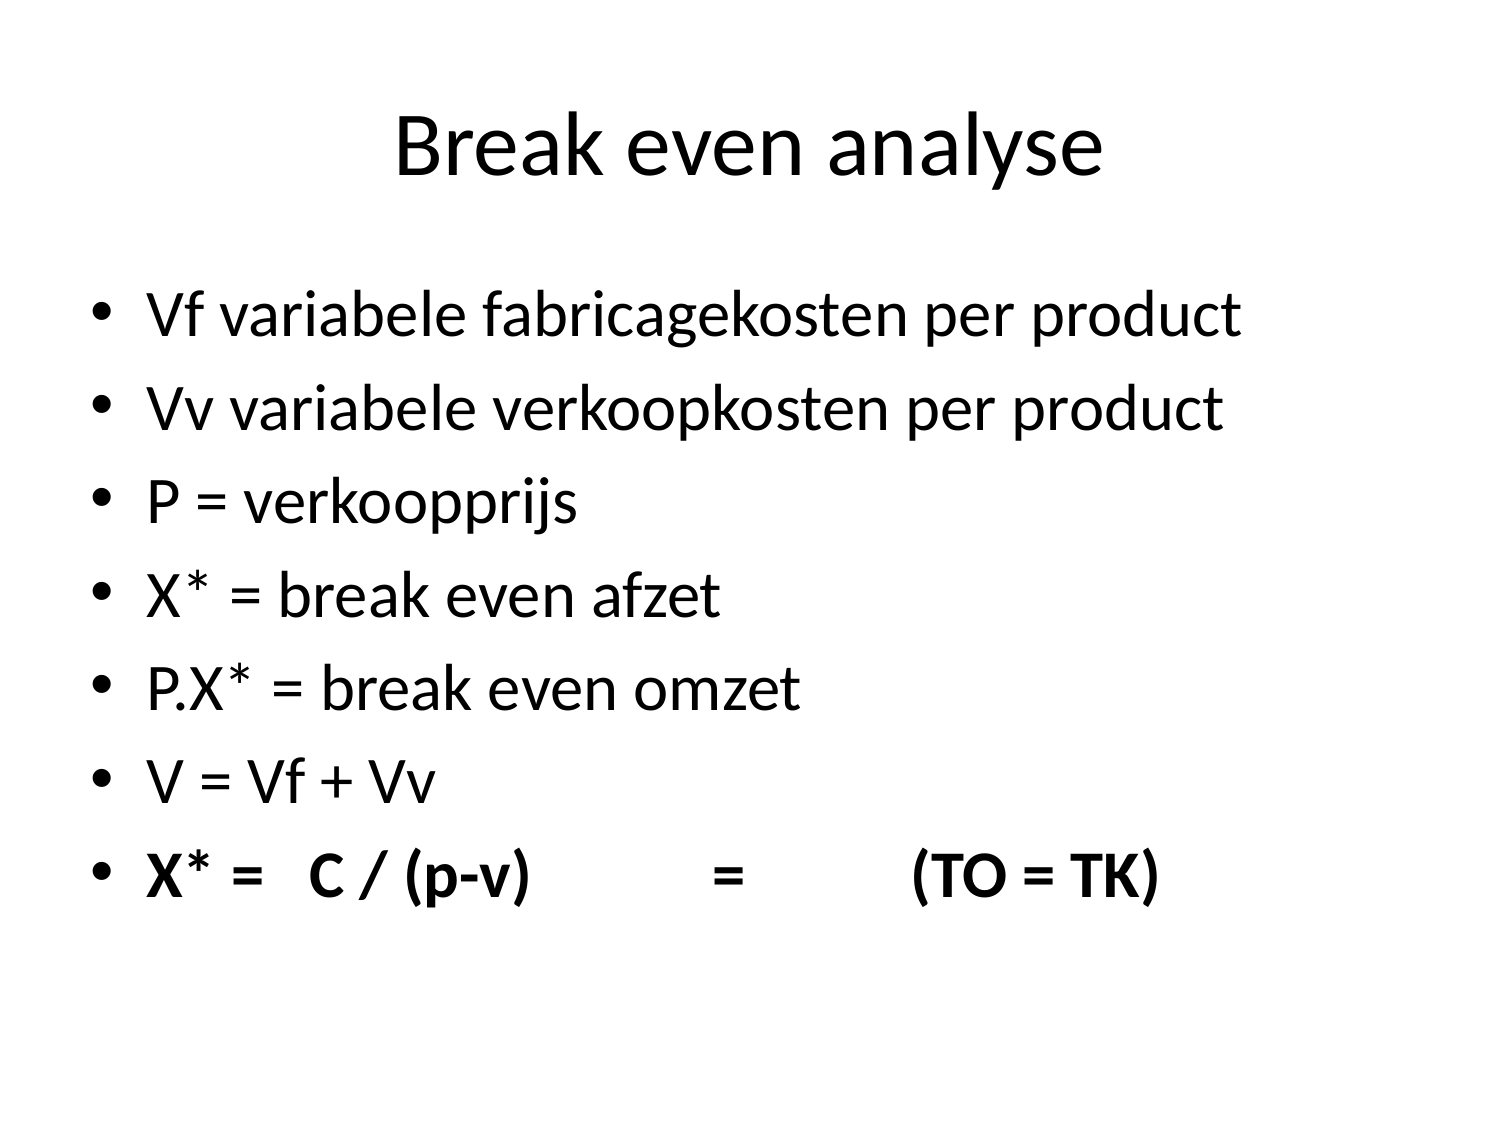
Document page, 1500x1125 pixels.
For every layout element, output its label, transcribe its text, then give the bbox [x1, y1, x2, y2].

title Break even analyse [75, 45, 1425, 233]
list Vf variabele fabricagekosten per product Vv variabele verkoopkosten per product P = verkoopprijs X* = break even afzet P.X* = break even omzet V = Vf + Vv X* = C / (p-v) = (TO = TK) [75, 262, 1425, 1005]
